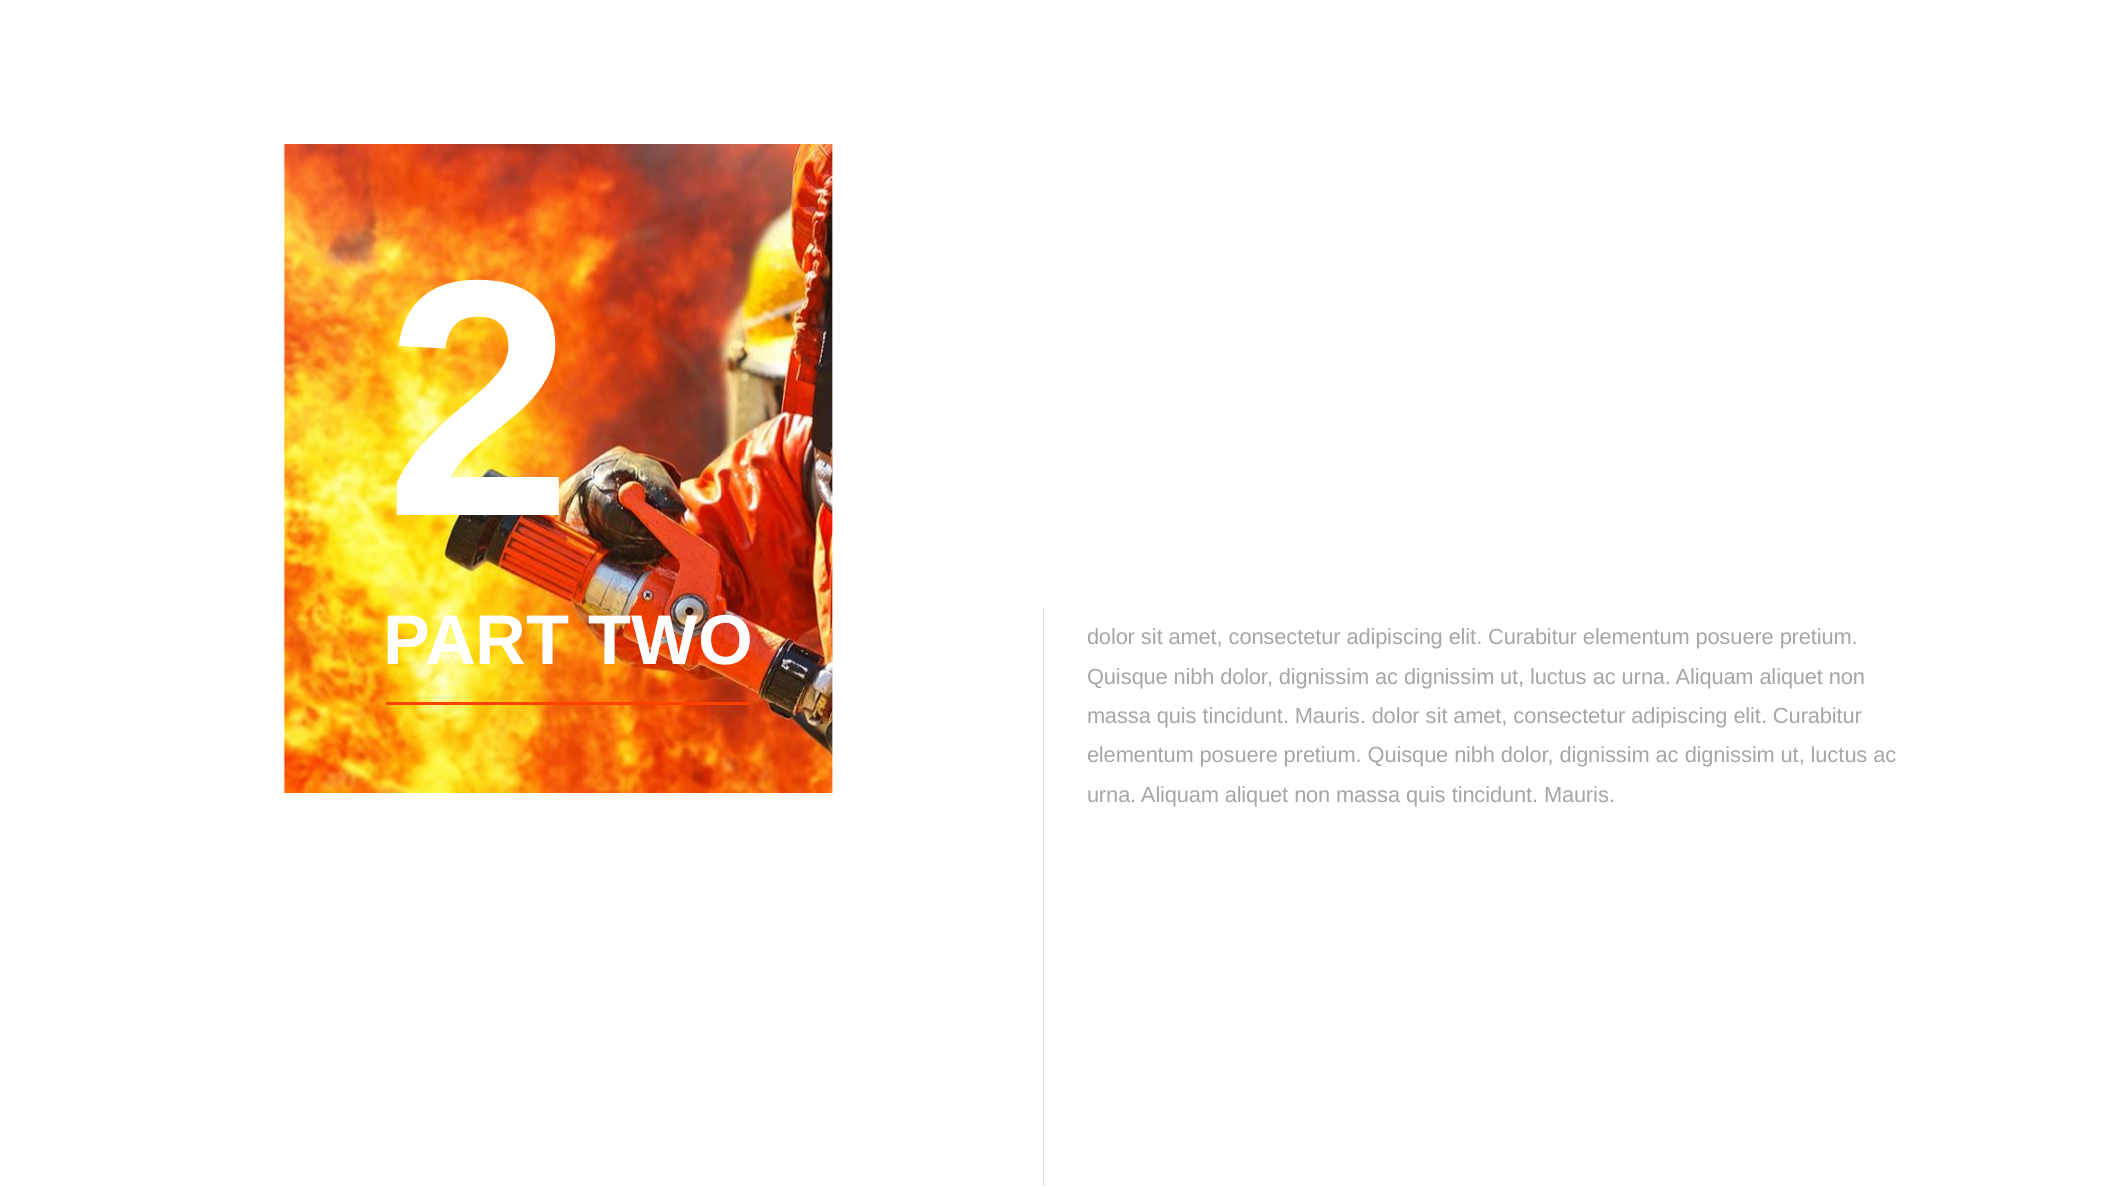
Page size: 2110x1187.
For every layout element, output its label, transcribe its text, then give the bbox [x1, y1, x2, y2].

text_box PART TWO [314, 574, 823, 699]
text_box 2 [370, 171, 588, 574]
text_box dolor sit amet, consectetur adipiscing elit. Curabitur elementum posuere pretium. Quisque nibh dolor, dignissim ac dignissim ut, luctus ac urna. Aliquam aliquet non massa quis tincidunt. Mauris. dolor sit amet, consectetur adipiscing elit. Curabitur elementum posuere pretium. Quisque nibh dolor, dignissim ac dignissim ut, luctus ac urna. Aliquam aliquet non massa quis tincidunt. Mauris. [1071, 602, 1941, 818]
text_box [283, 144, 834, 793]
